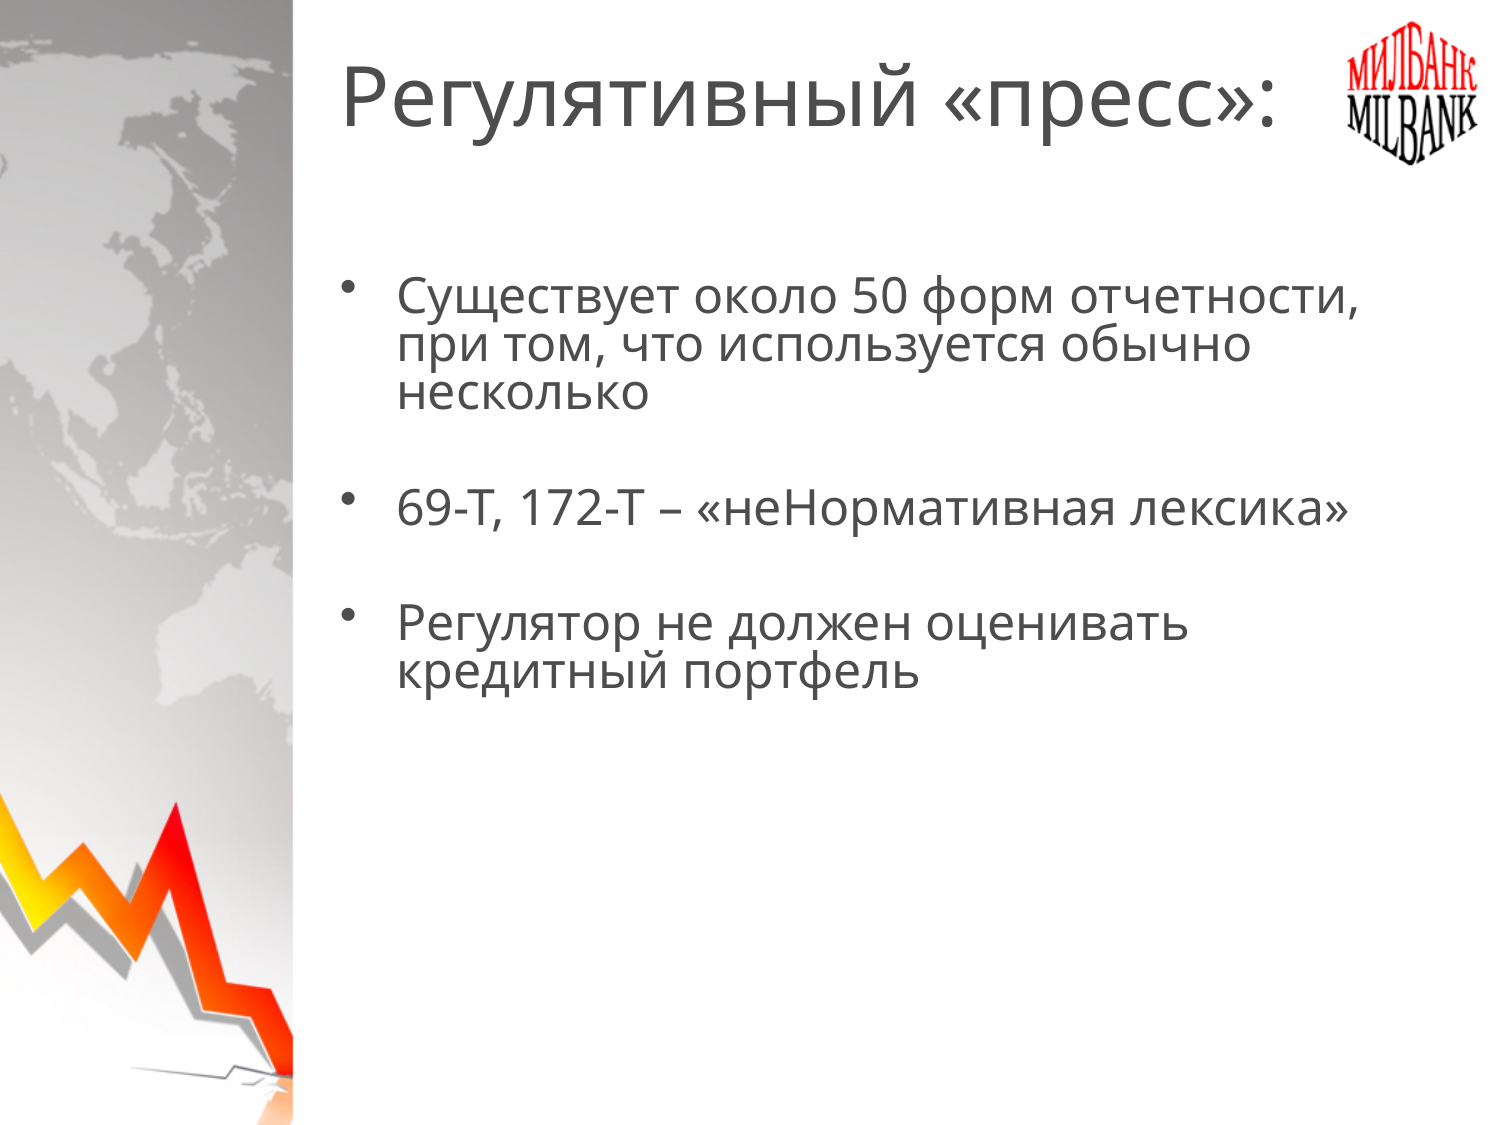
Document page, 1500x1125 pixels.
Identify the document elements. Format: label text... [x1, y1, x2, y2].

title Регулятивный «пресс»: [324, 34, 1340, 153]
list Существует около 50 форм отчетности, при том, что используется обычно несколько 69-Т, 172-Т – «неНормативная лексика» Регулятор не должен оценивать кредитный портфель [324, 267, 1463, 968]
picture [0, 0, 1500, 1125]
